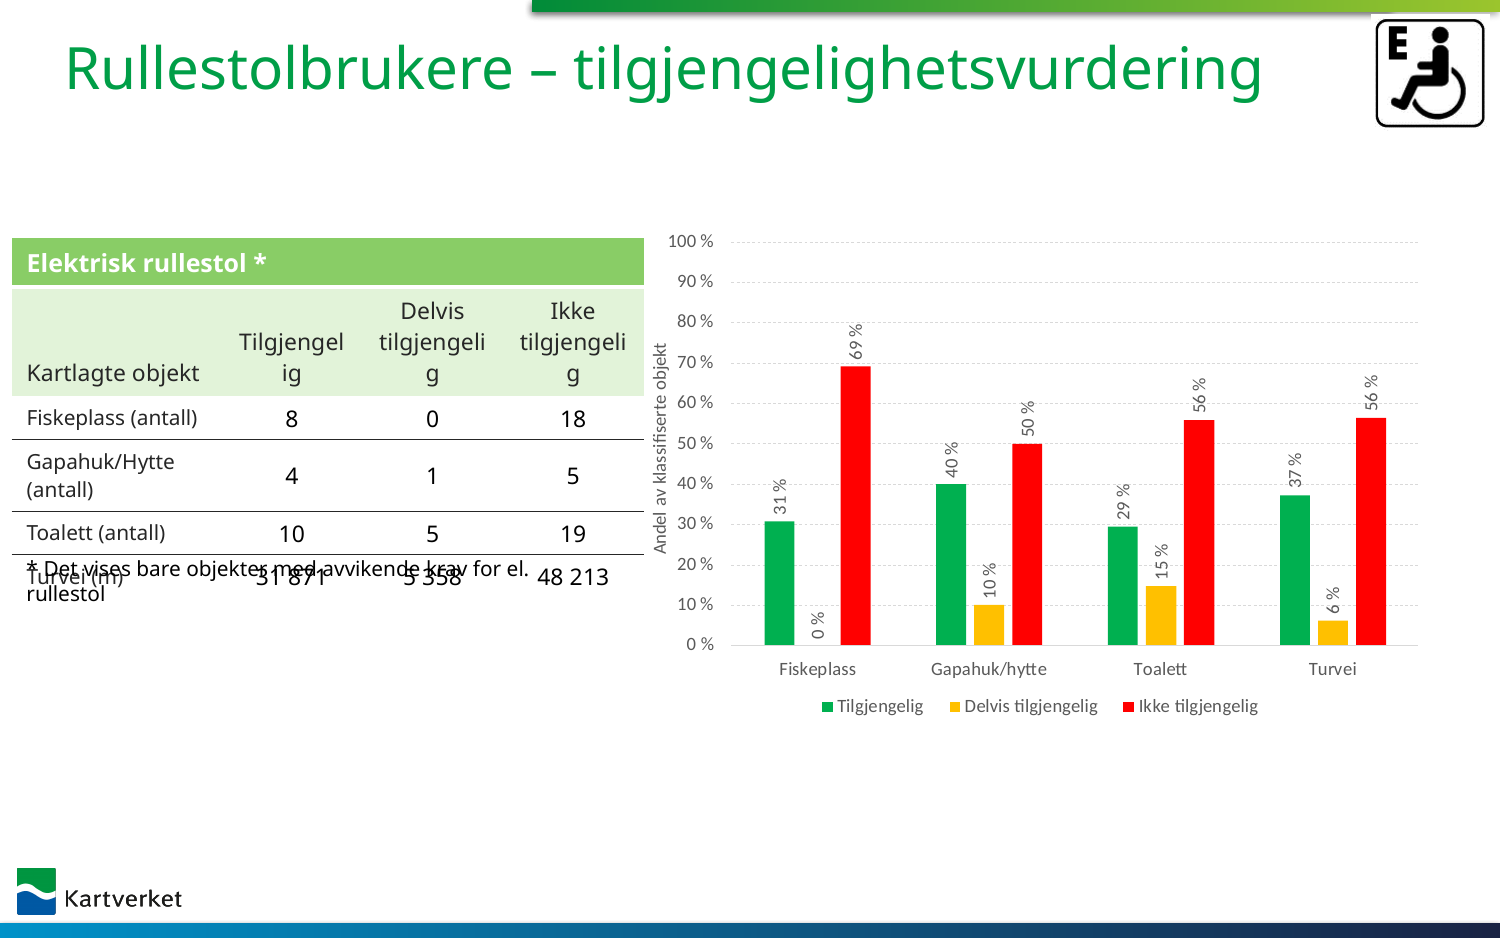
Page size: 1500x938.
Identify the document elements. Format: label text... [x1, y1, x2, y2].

table_cell 8 [222, 396, 362, 439]
table_header Elektrisk rullestol * [12, 238, 638, 285]
table_cell 19 [503, 512, 638, 554]
text_box Rullestolbrukere – tilgjengelighetsvurdering [49, 12, 1372, 109]
table_cell Toalett (antall) [12, 512, 222, 548]
table_cell Kartlagte objekt [12, 289, 222, 396]
text_box * Det vises bare objekter med avvikende krav for el. rullestol [11, 548, 597, 613]
table_cell Fiskeplass (antall) [12, 396, 222, 439]
table_cell Delvis tilgjengelig [362, 289, 503, 396]
table_cell 1 [362, 440, 503, 511]
table_cell Gapahuk/Hytte (antall) [12, 440, 222, 511]
table_cell 10 [222, 512, 362, 548]
table_cell 18 [503, 396, 638, 439]
table_cell 5 [362, 512, 503, 548]
table_cell 5 [503, 440, 638, 511]
table_cell 4 [222, 440, 362, 511]
table_cell 0 [362, 396, 503, 439]
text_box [1371, 13, 1491, 133]
table_cell 48 213 [597, 555, 638, 598]
table_cell Ikke tilgjengelig [503, 289, 638, 396]
picture [643, 218, 1429, 728]
table_cell Tilgjengelig [222, 289, 362, 396]
